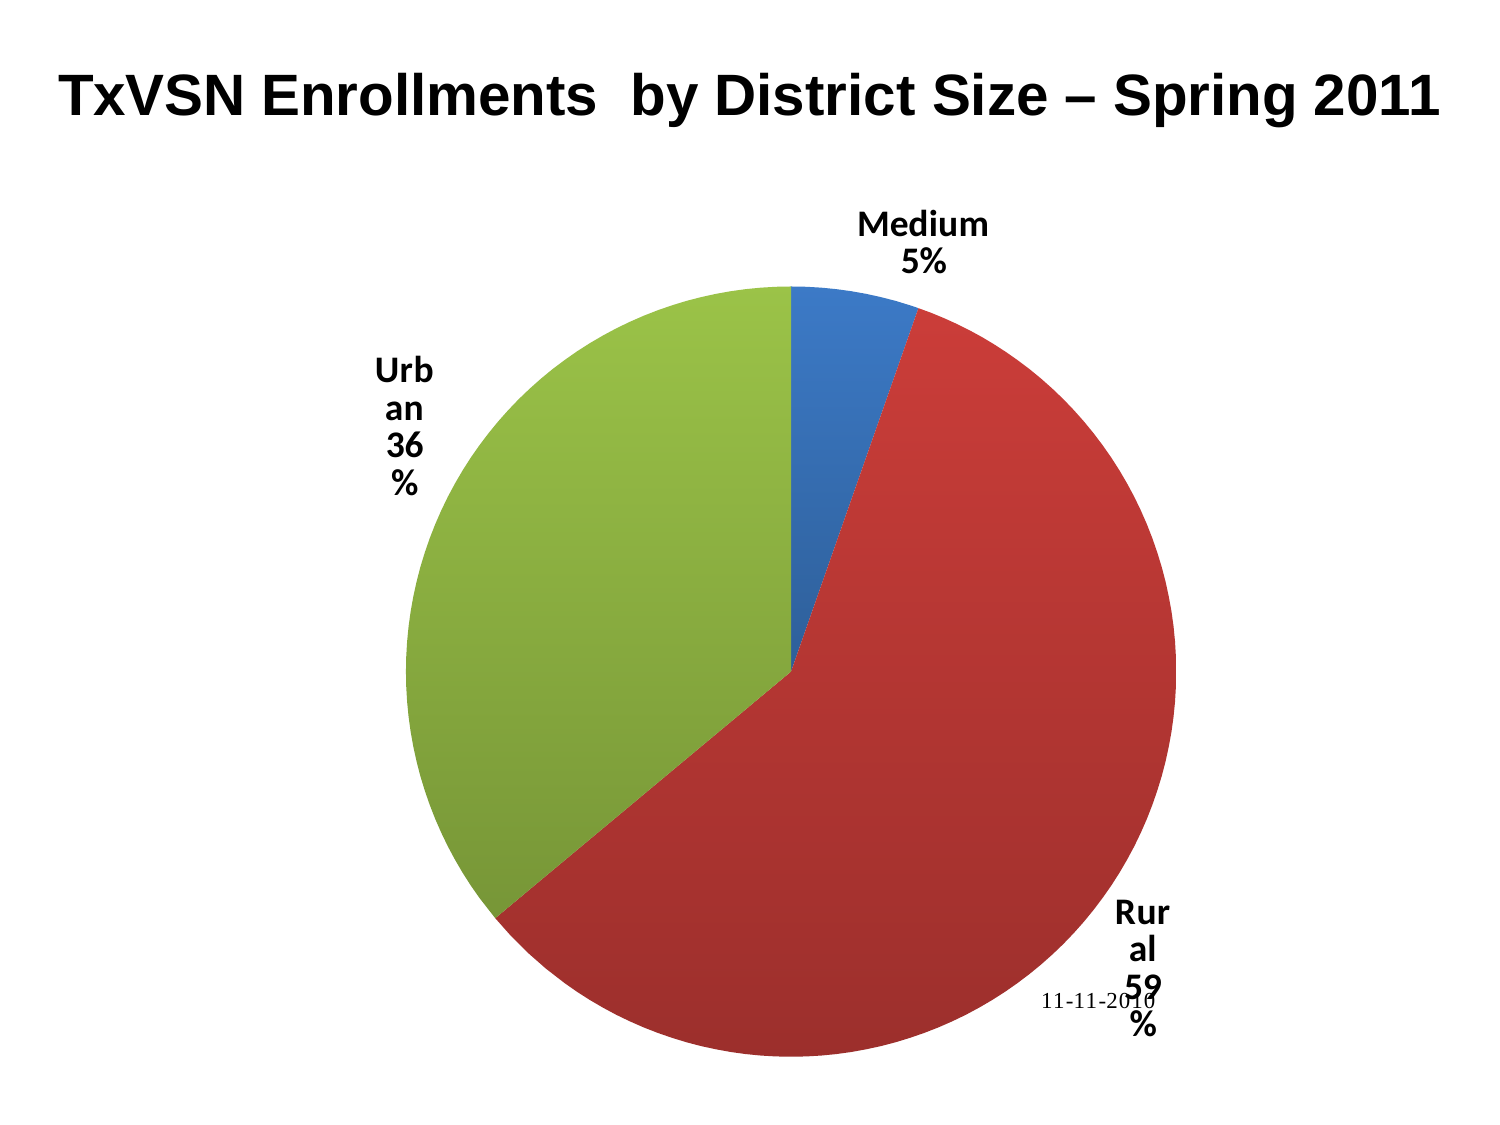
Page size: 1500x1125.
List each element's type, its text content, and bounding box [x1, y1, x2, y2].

chart [299, 137, 1251, 1125]
text_box TxVSN Enrollments by District Size – Spring 2011 [0, 50, 1500, 135]
